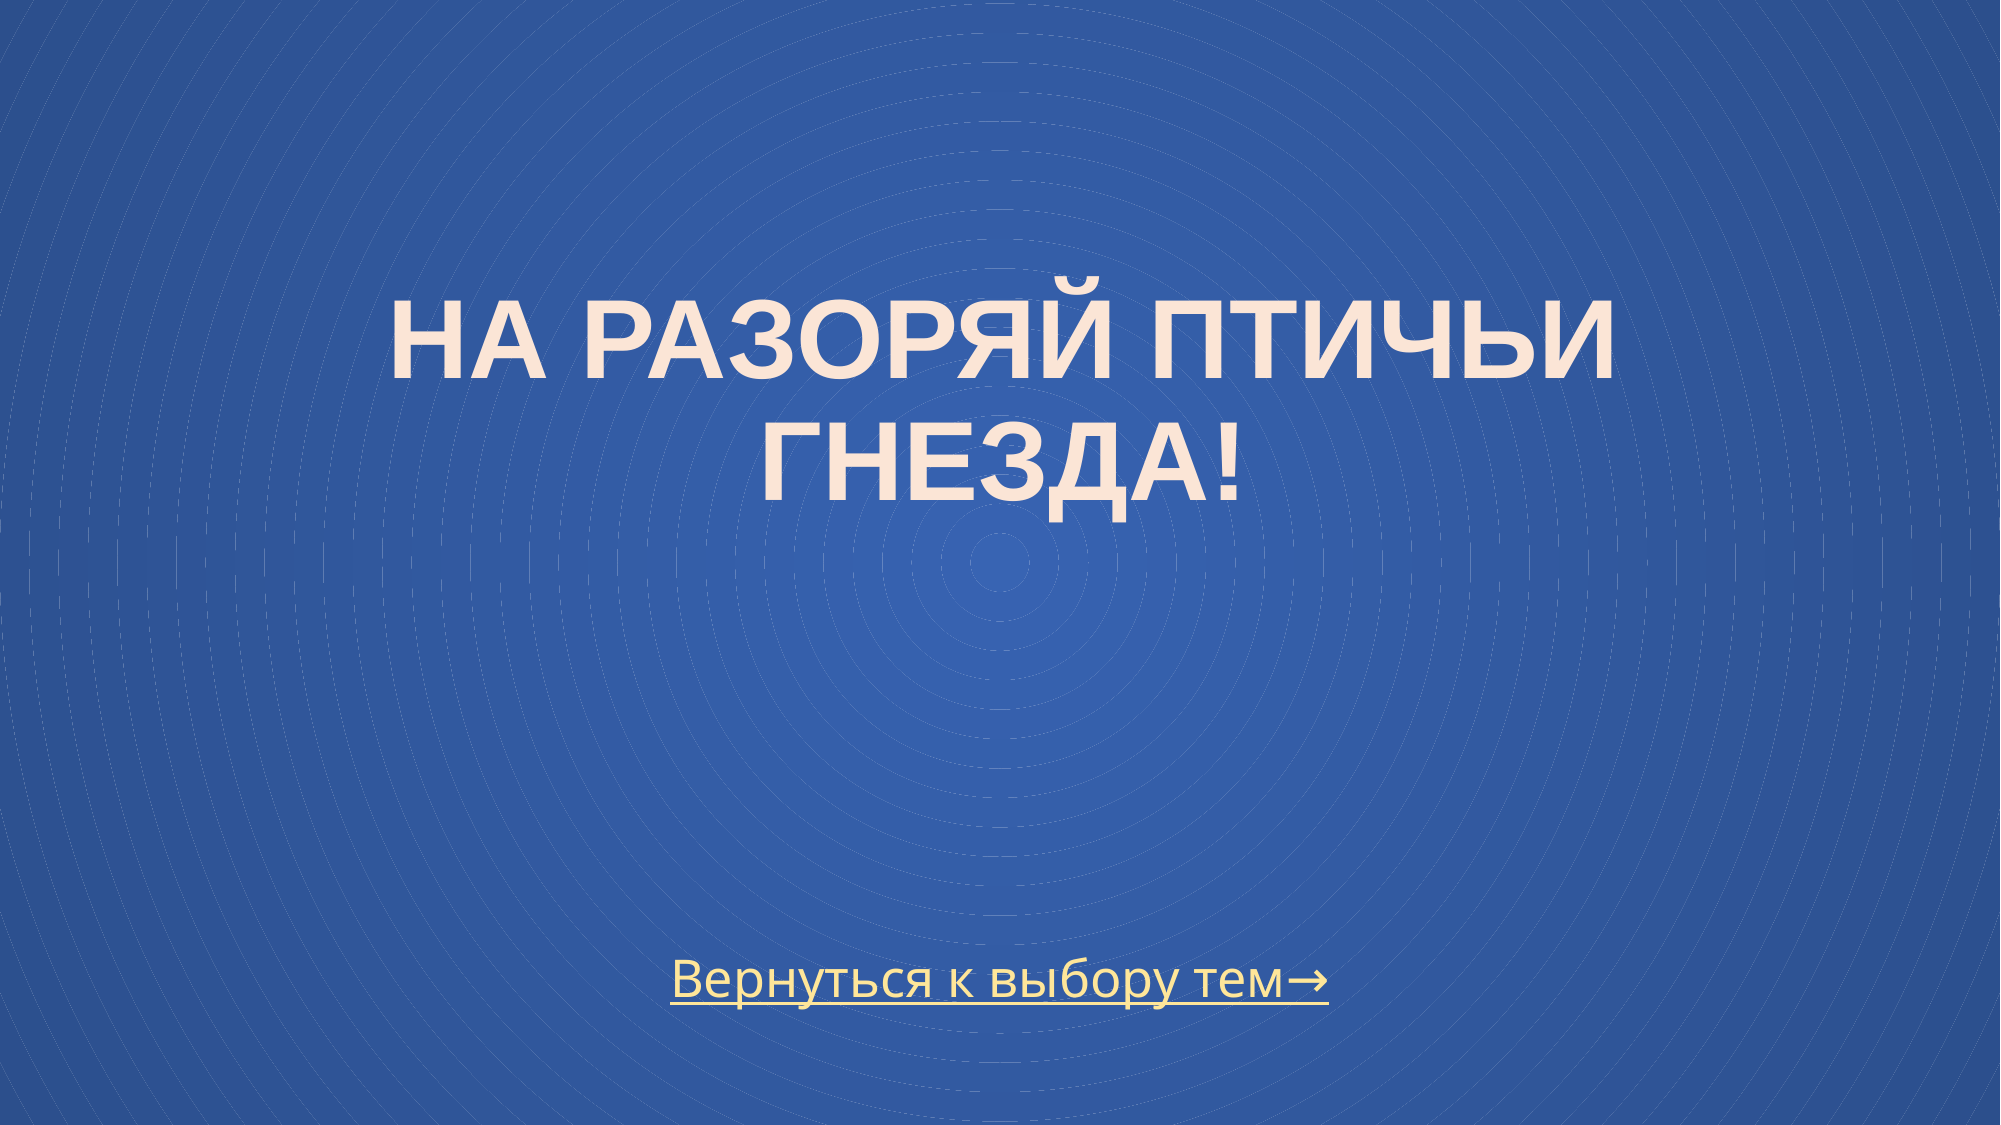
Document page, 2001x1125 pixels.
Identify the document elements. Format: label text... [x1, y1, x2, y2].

title НА РАЗОРЯЙ ПТИЧЬИ ГНЕЗДА! [120, 278, 1886, 528]
text_box Вернуться к выбору тем→ [655, 938, 1345, 1016]
